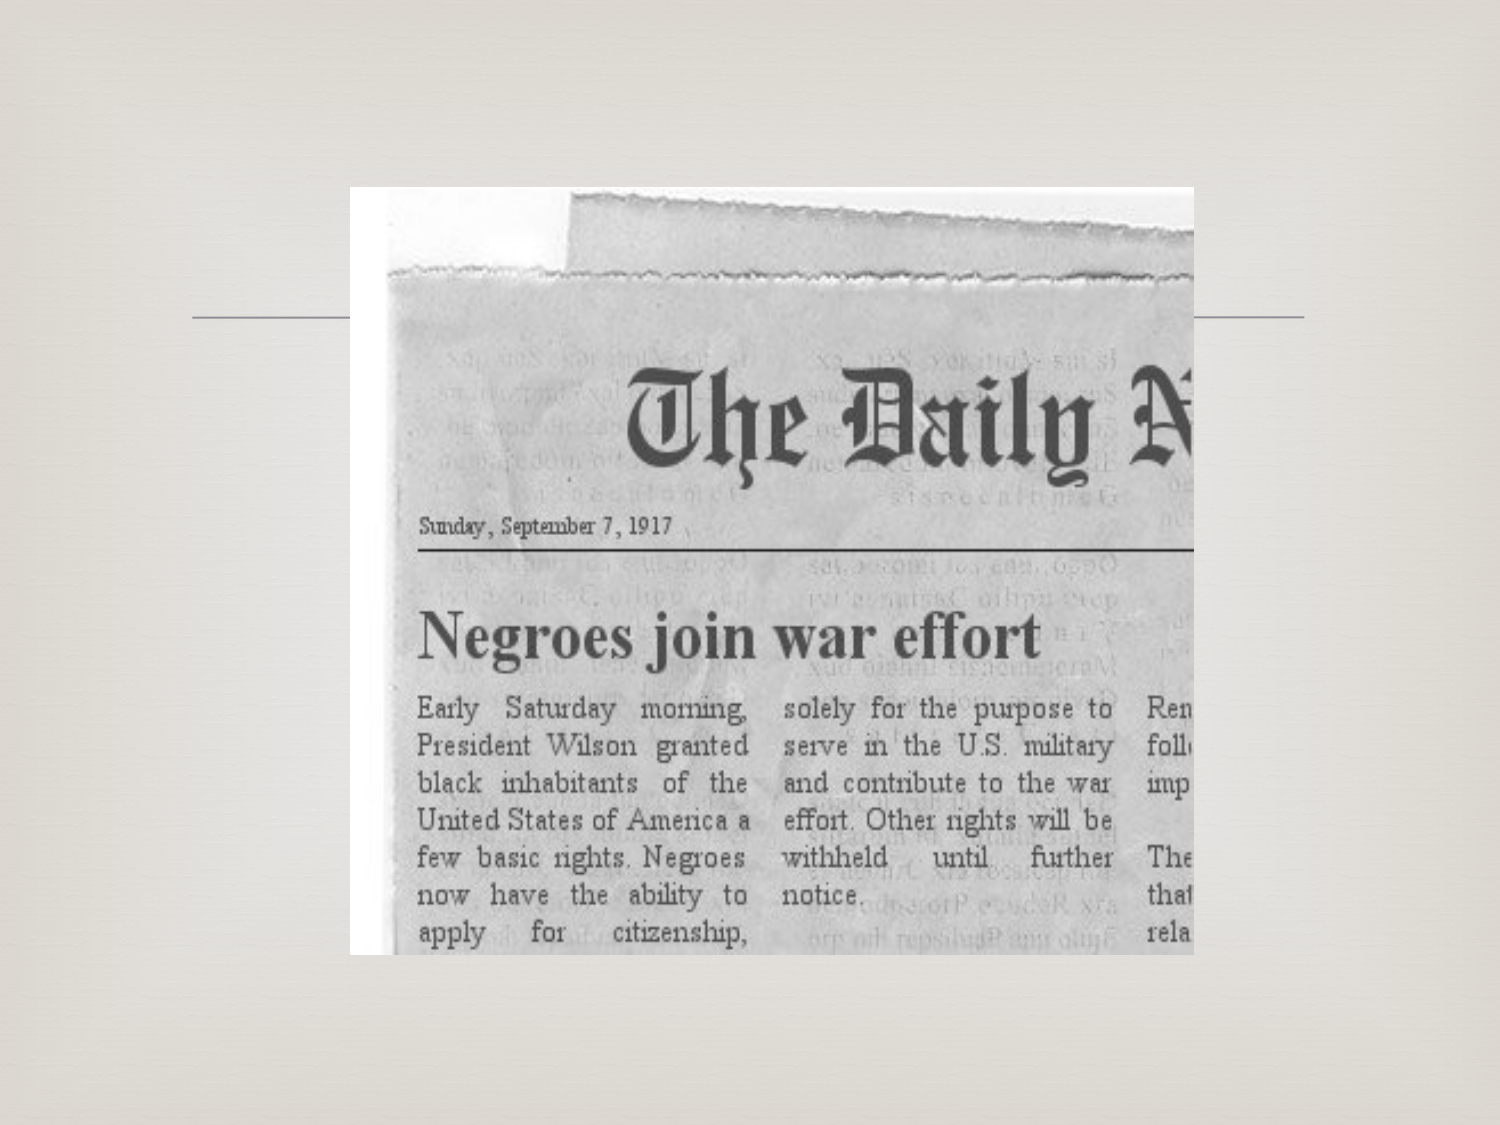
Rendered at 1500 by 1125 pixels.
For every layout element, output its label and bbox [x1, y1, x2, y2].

list [349, 186, 1194, 956]
